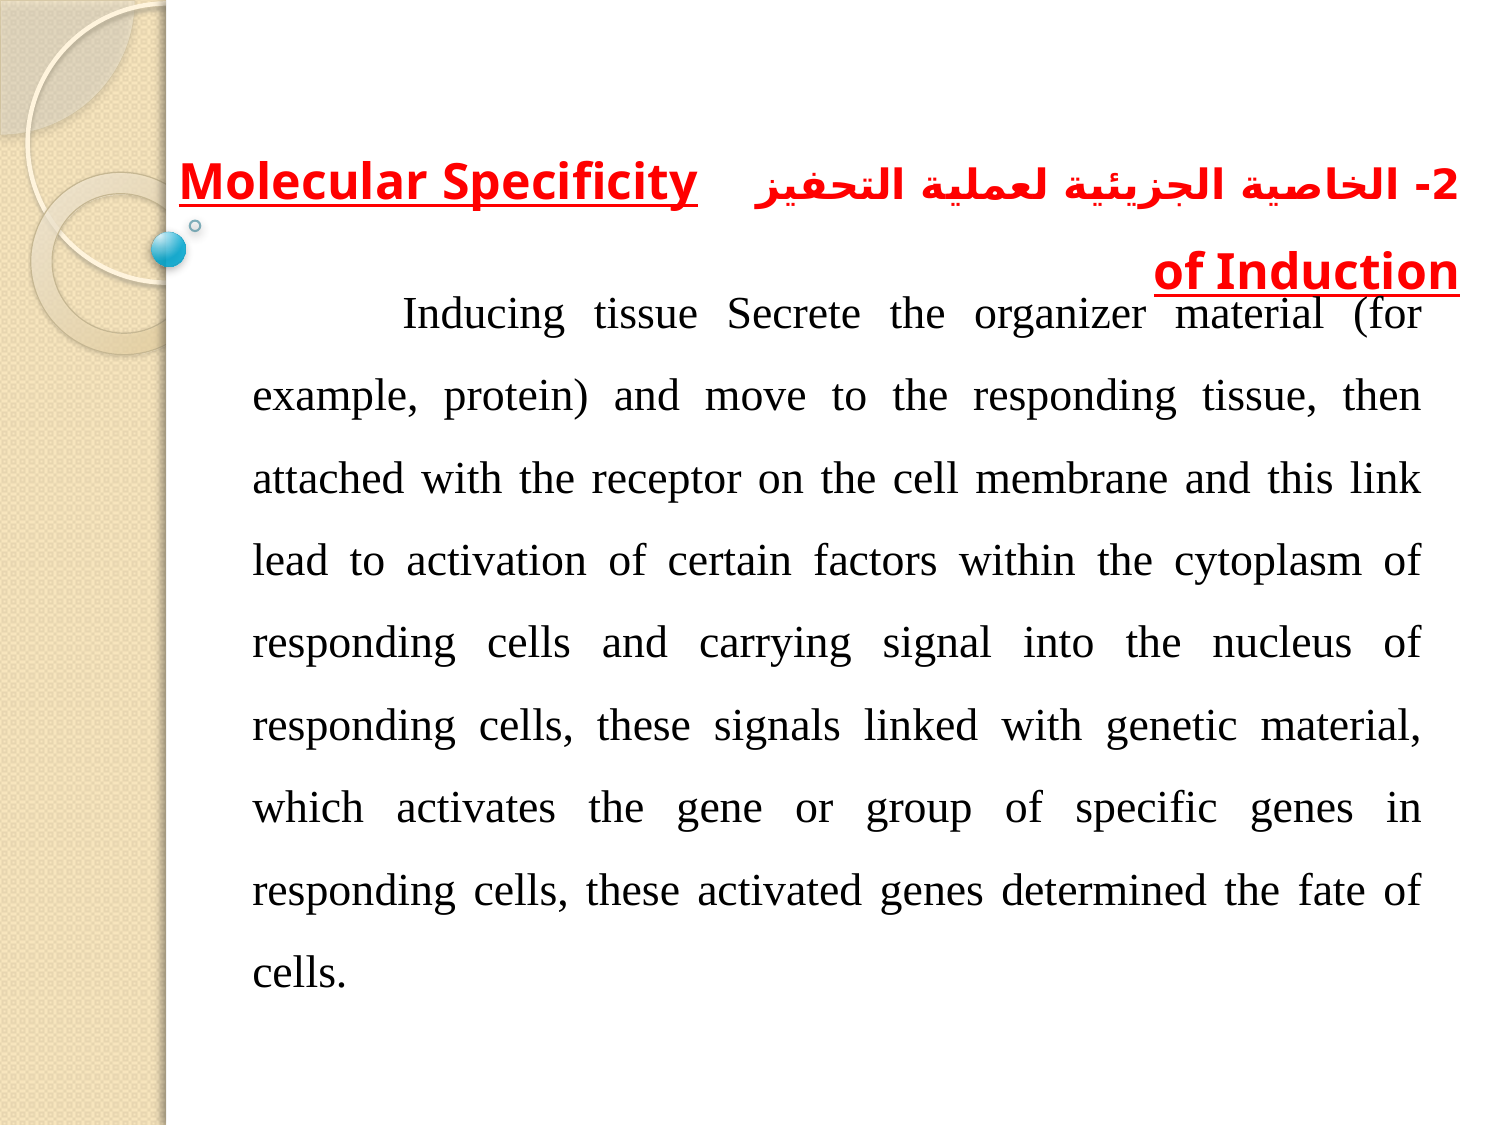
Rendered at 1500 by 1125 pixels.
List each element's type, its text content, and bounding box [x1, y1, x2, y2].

text_box Inducing tissue Secrete the organizer material (for example, protein) and move to the responding tissue, then attached with the receptor on the cell membrane and this link lead to activation of certain factors within the cytoplasm of responding cells and carrying signal into the nucleus of responding cells, these signals linked with genetic material, which activates the gene or group of specific genes in responding cells, these activated genes determined the fate of cells. [237, 247, 1438, 1005]
text_box 2- الخاصية الجزيئية لعملية التحفيز Molecular Specificity of Induction [162, 112, 1475, 308]
